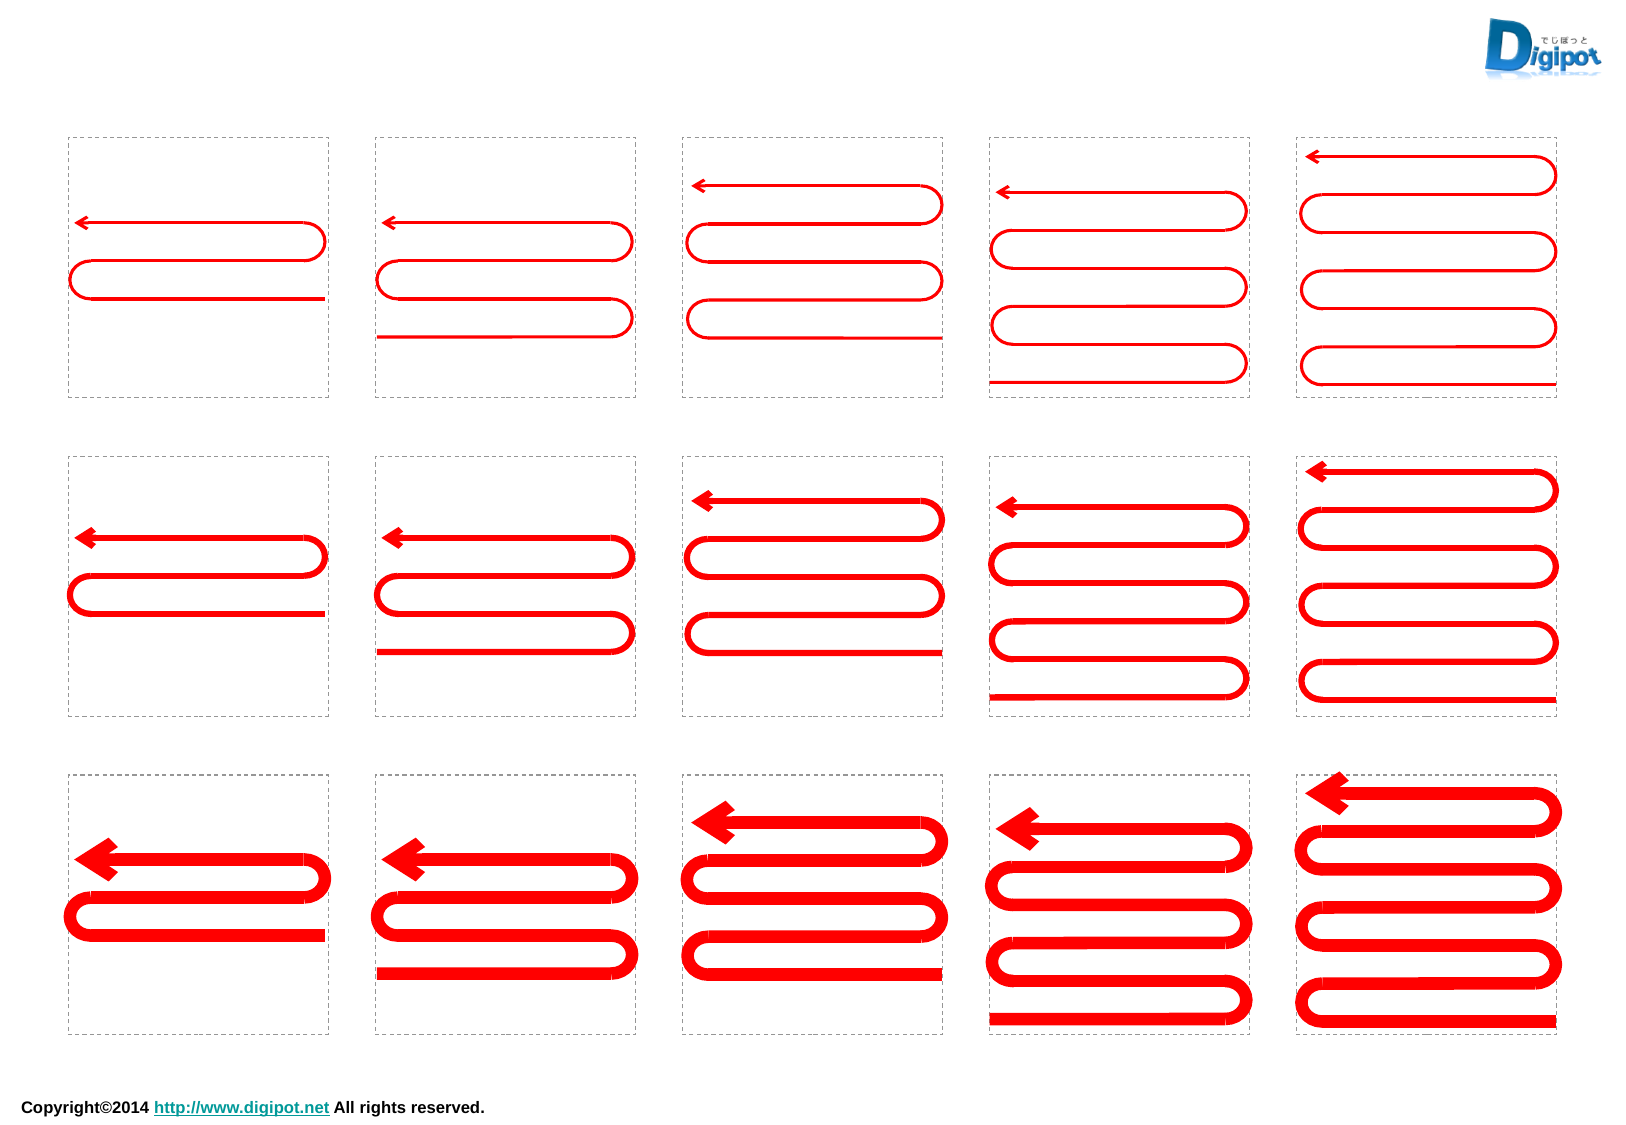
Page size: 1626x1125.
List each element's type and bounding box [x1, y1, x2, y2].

text_box [376, 859, 633, 974]
text_box [1300, 471, 1557, 701]
text_box [376, 537, 633, 653]
text_box [376, 222, 633, 338]
text_box [1300, 156, 1557, 386]
text_box [1300, 793, 1557, 1022]
picture [1485, 18, 1602, 82]
text_box [686, 822, 943, 975]
text_box [989, 828, 1247, 1020]
text_box [69, 859, 326, 936]
text_box [989, 191, 1247, 383]
text_box [69, 222, 326, 300]
text_box [989, 506, 1247, 698]
text_box [686, 500, 943, 654]
text_box [69, 537, 326, 615]
text_box [686, 185, 943, 339]
